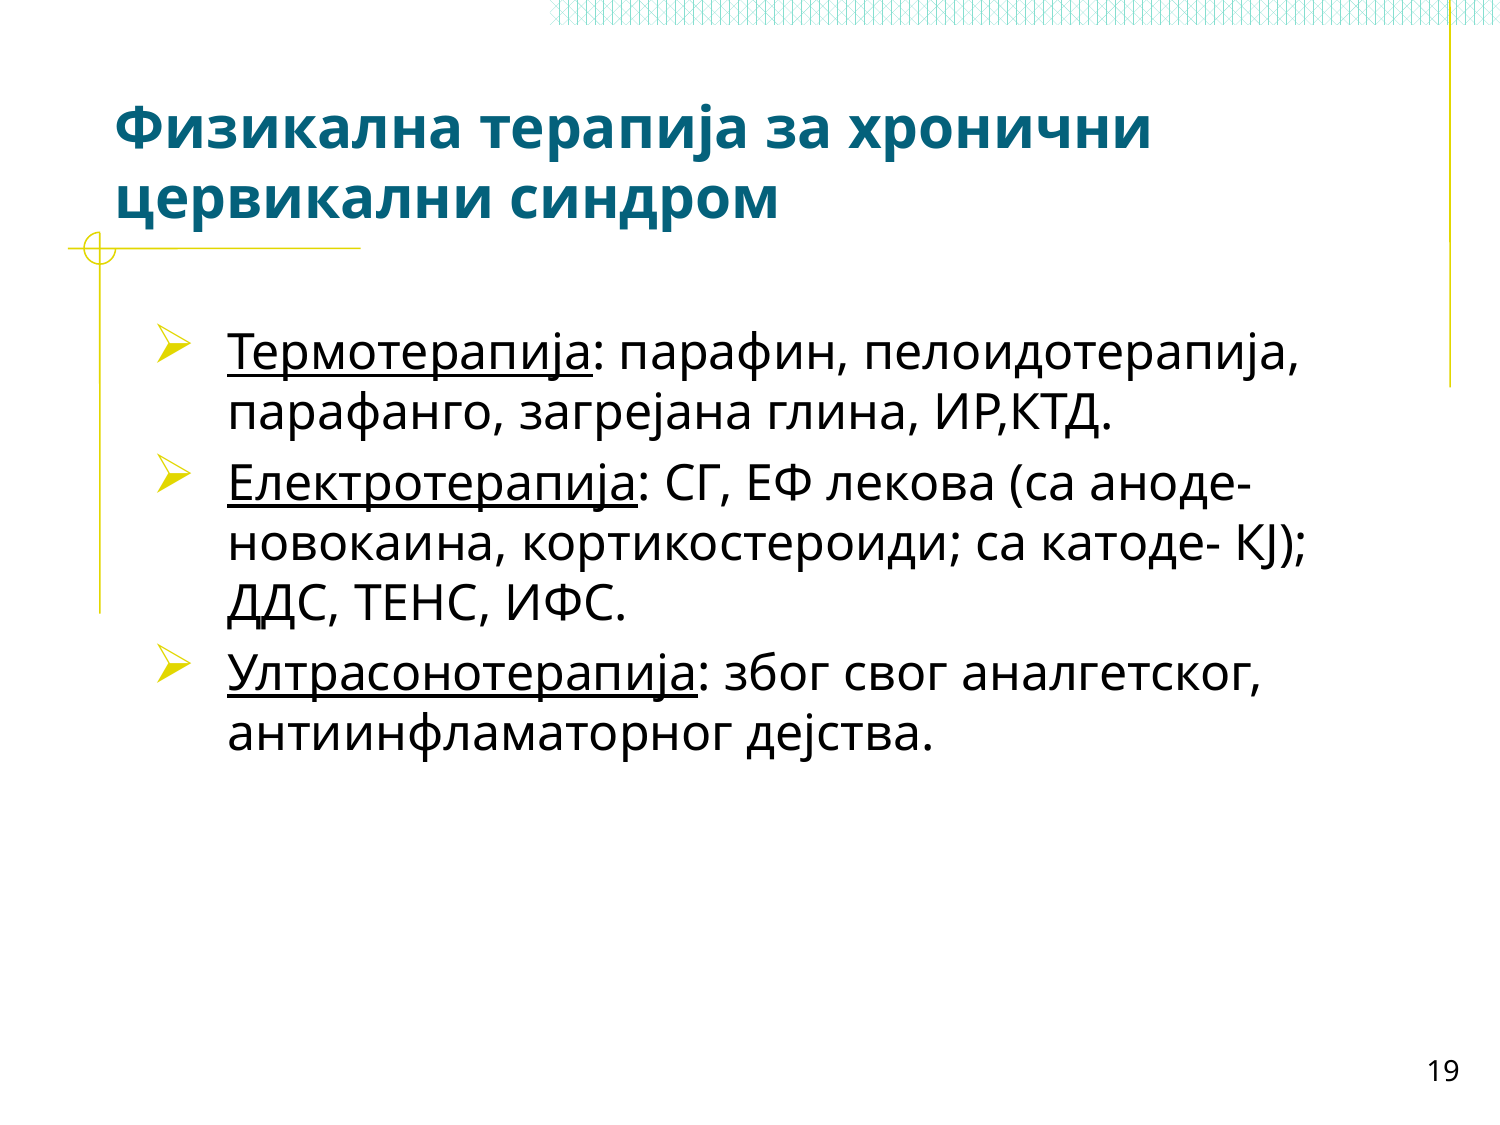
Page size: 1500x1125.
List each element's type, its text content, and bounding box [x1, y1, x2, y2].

slide_number 19 [1162, 1025, 1475, 1100]
list Термотерапија: парафин, пелоидотерапија, парафанго, загрејана глина, ИР,КТД. Електротерапија: СГ, ЕФ лекова (са аноде- новокаина, кортикостероиди; са катоде- КЈ); ДДС, ТЕНС, ИФС. Ултрасонотерапија: због свог аналгетског, антиинфламаторног дејства. [137, 312, 1413, 988]
title Физикална терапија за хронични цервикални синдром [99, 49, 1376, 238]
